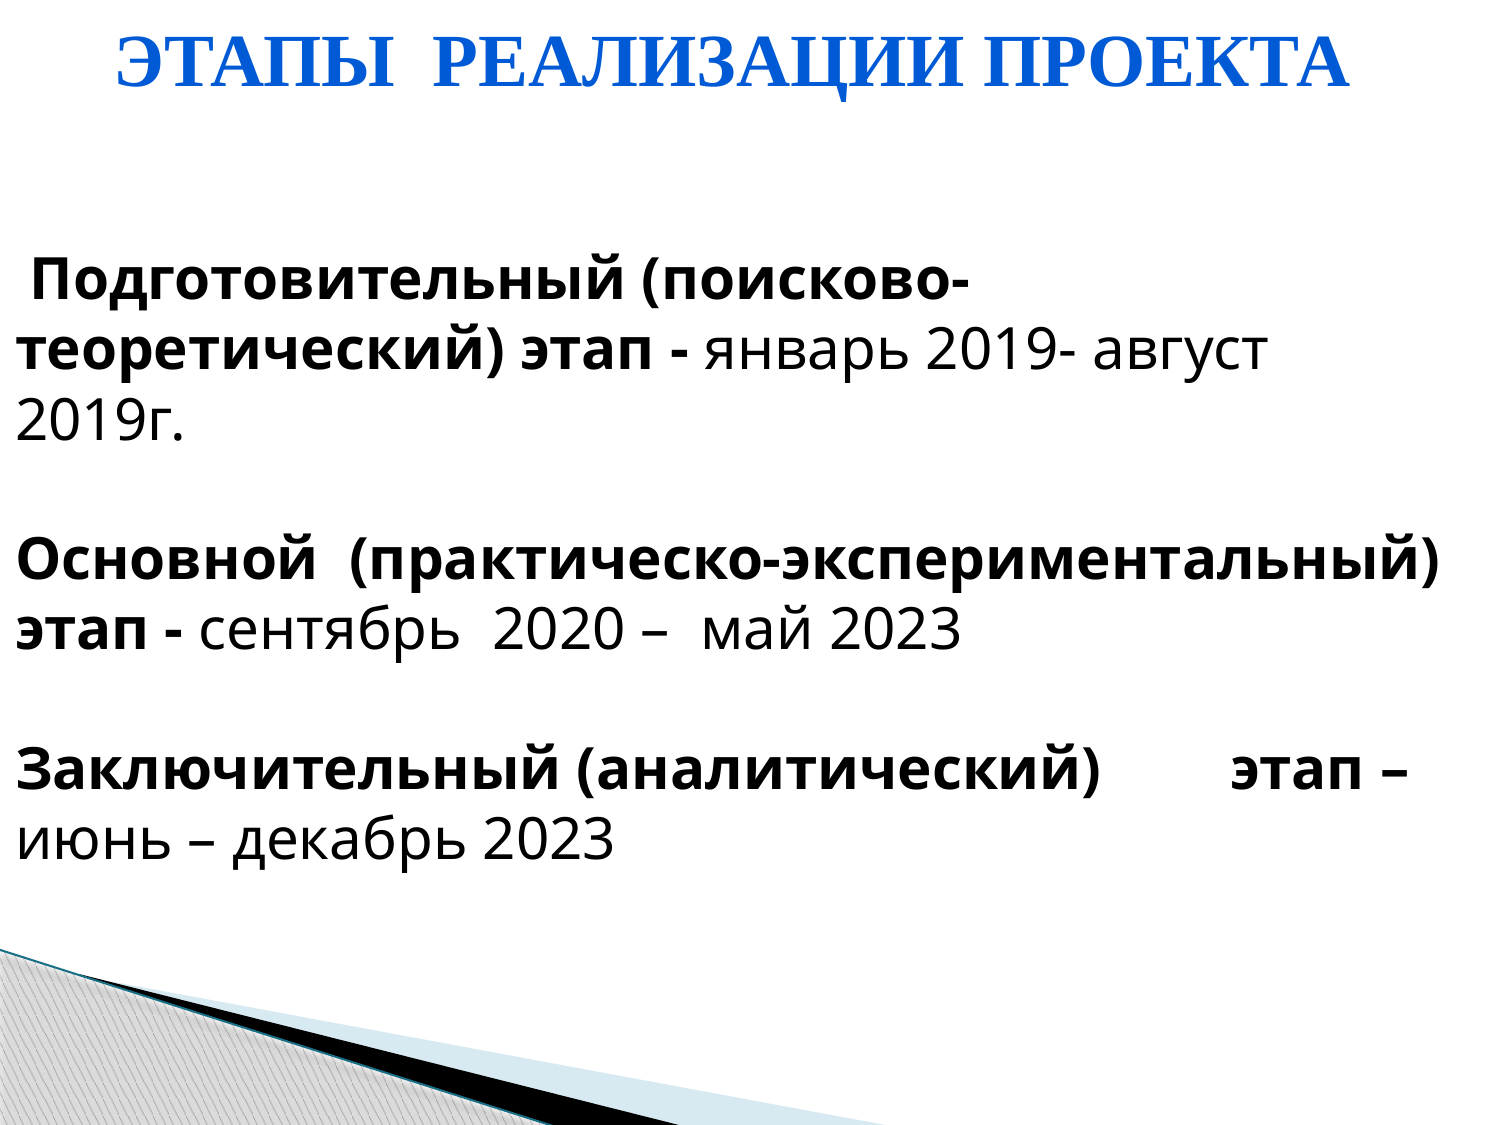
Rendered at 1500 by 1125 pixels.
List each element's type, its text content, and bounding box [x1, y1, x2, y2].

text_box Этапы реализации проекта Подготовительный (поисково-теоретический) этап - январь 2019- август 2019г. Основной (практическо-экспериментальный) этап - сентябрь 2020 – май 2023 Заключительный (аналитический) этап – июнь – декабрь 2023 [0, 4, 1465, 879]
